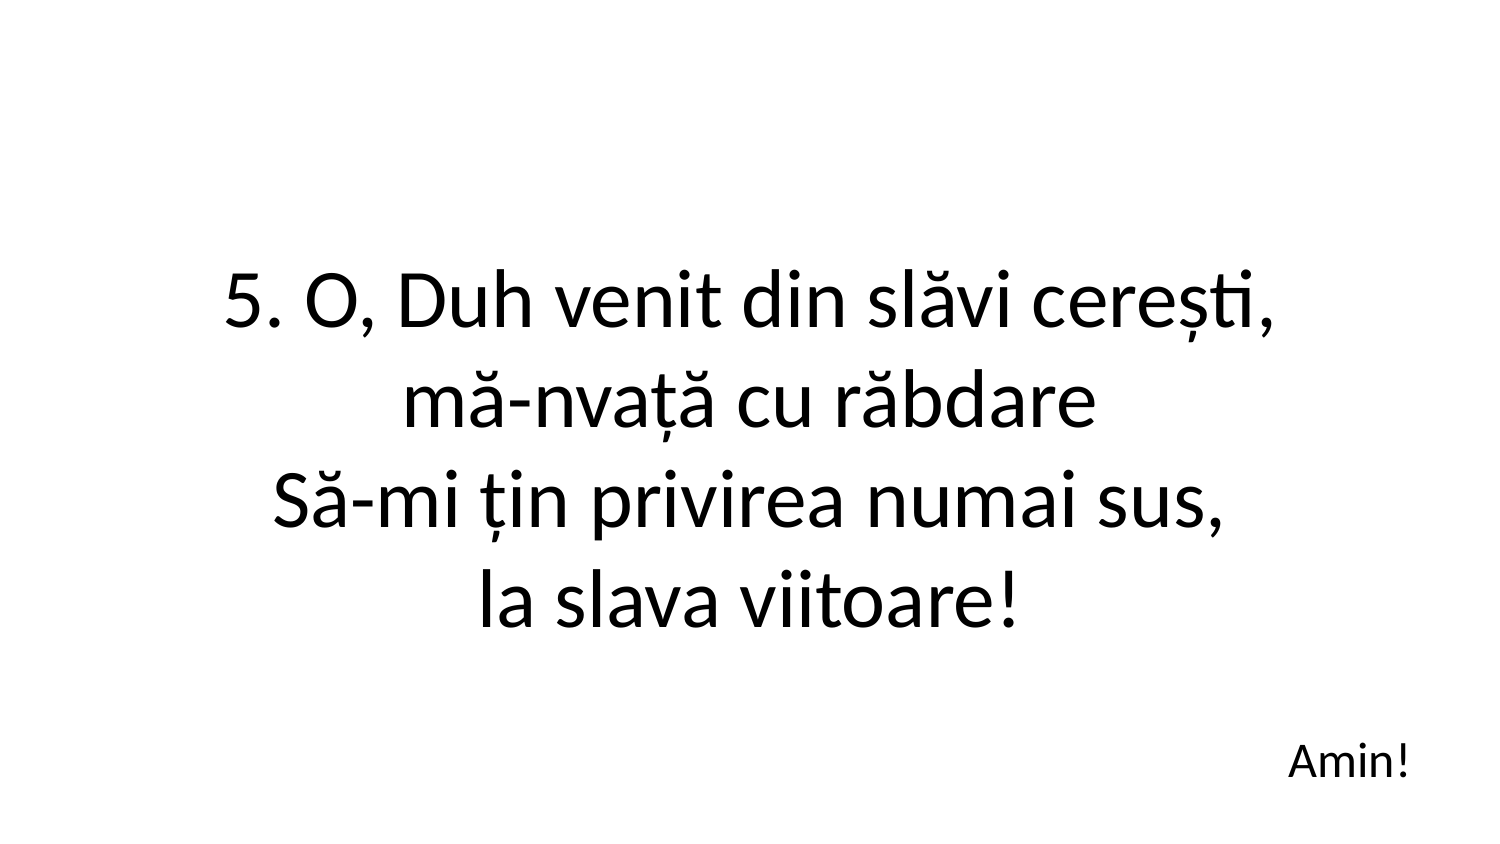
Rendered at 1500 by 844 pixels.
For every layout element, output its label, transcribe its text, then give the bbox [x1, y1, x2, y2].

text_box Amin! [1273, 674, 1427, 795]
text_box 5. O, Duh venit din slăvi cerești, mă-nvață cu răbdare Să-mi țin privirea numai sus, la slava viitoare! [207, 192, 1293, 652]
